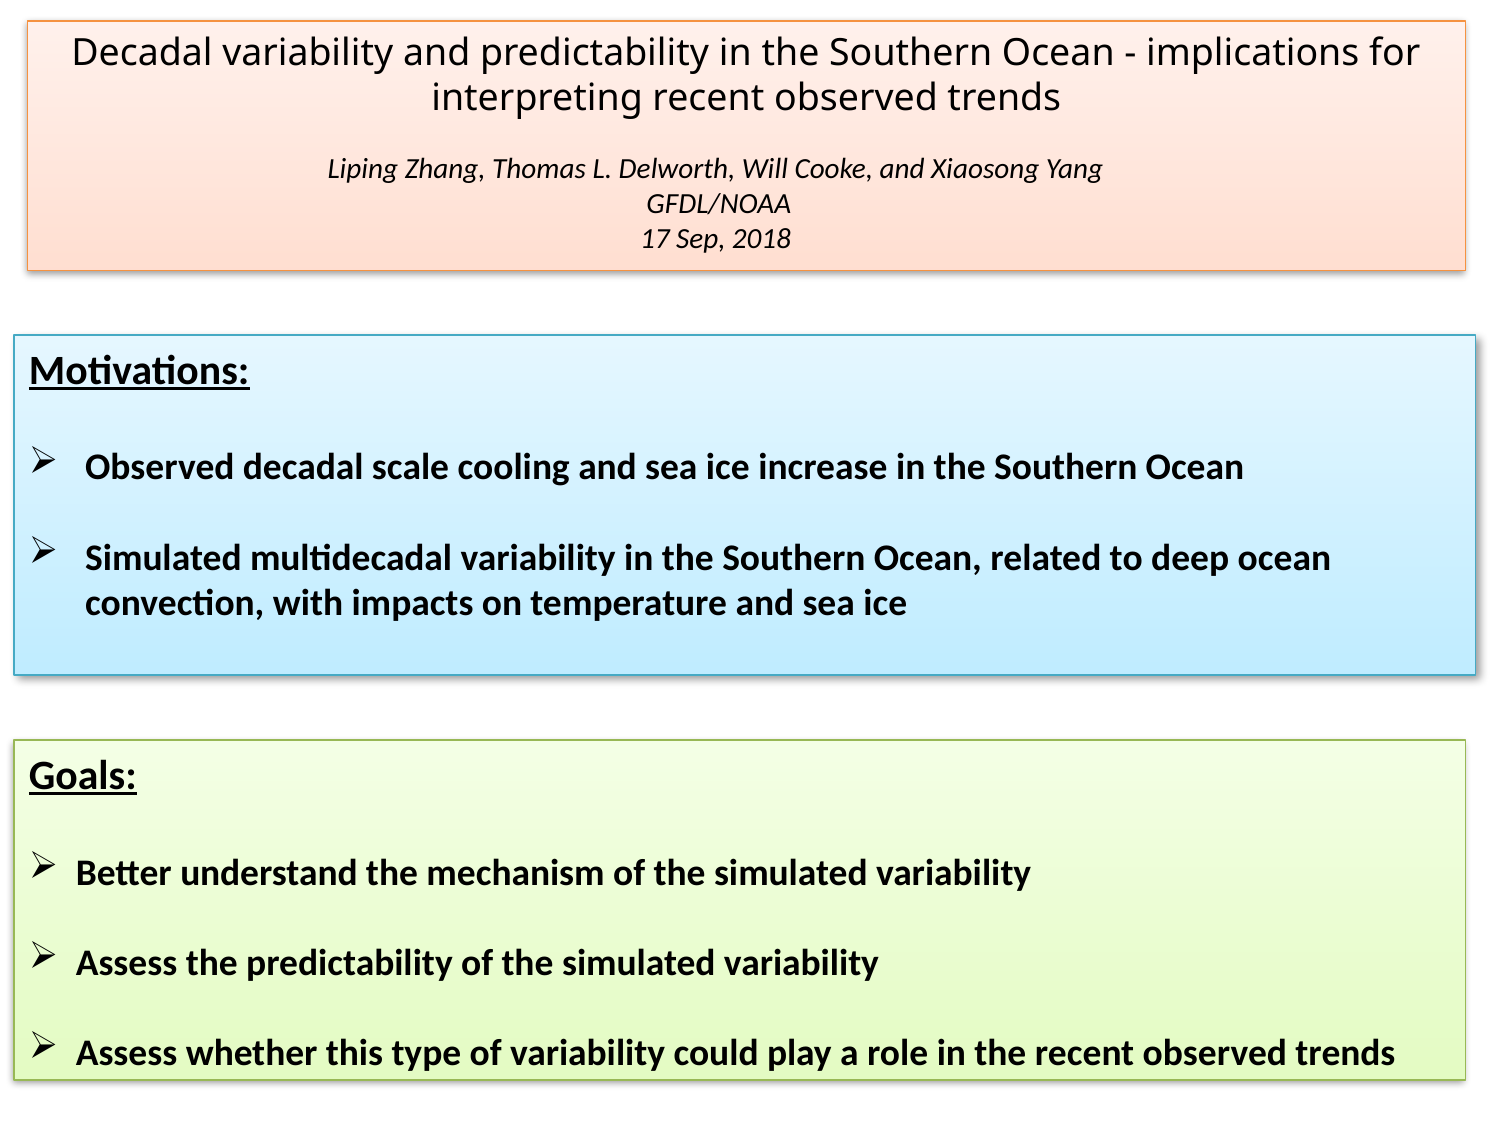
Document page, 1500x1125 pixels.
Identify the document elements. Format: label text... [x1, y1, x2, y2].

text_box Liping Zhang, Thomas L. Delworth, Will Cooke, and Xiaosong Yang GFDL/NOAA 17 Sep, 2018 [312, 106, 1119, 262]
text_box Goals: Better understand the mechanism of the simulated variability Assess the predictability of the simulated variability Assess whether this type of variability could play a role in the recent observed trends [13, 739, 1466, 1081]
text_box Motivations: Observed decadal scale cooling and sea ice increase in the Southern Ocean Simulated multidecadal variability in the Southern Ocean, related to deep ocean convection, with impacts on temperature and sea ice [13, 334, 1476, 676]
text_box Decadal variability and predictability in the Southern Ocean - implications for interpreting recent observed trends [27, 20, 1466, 271]
